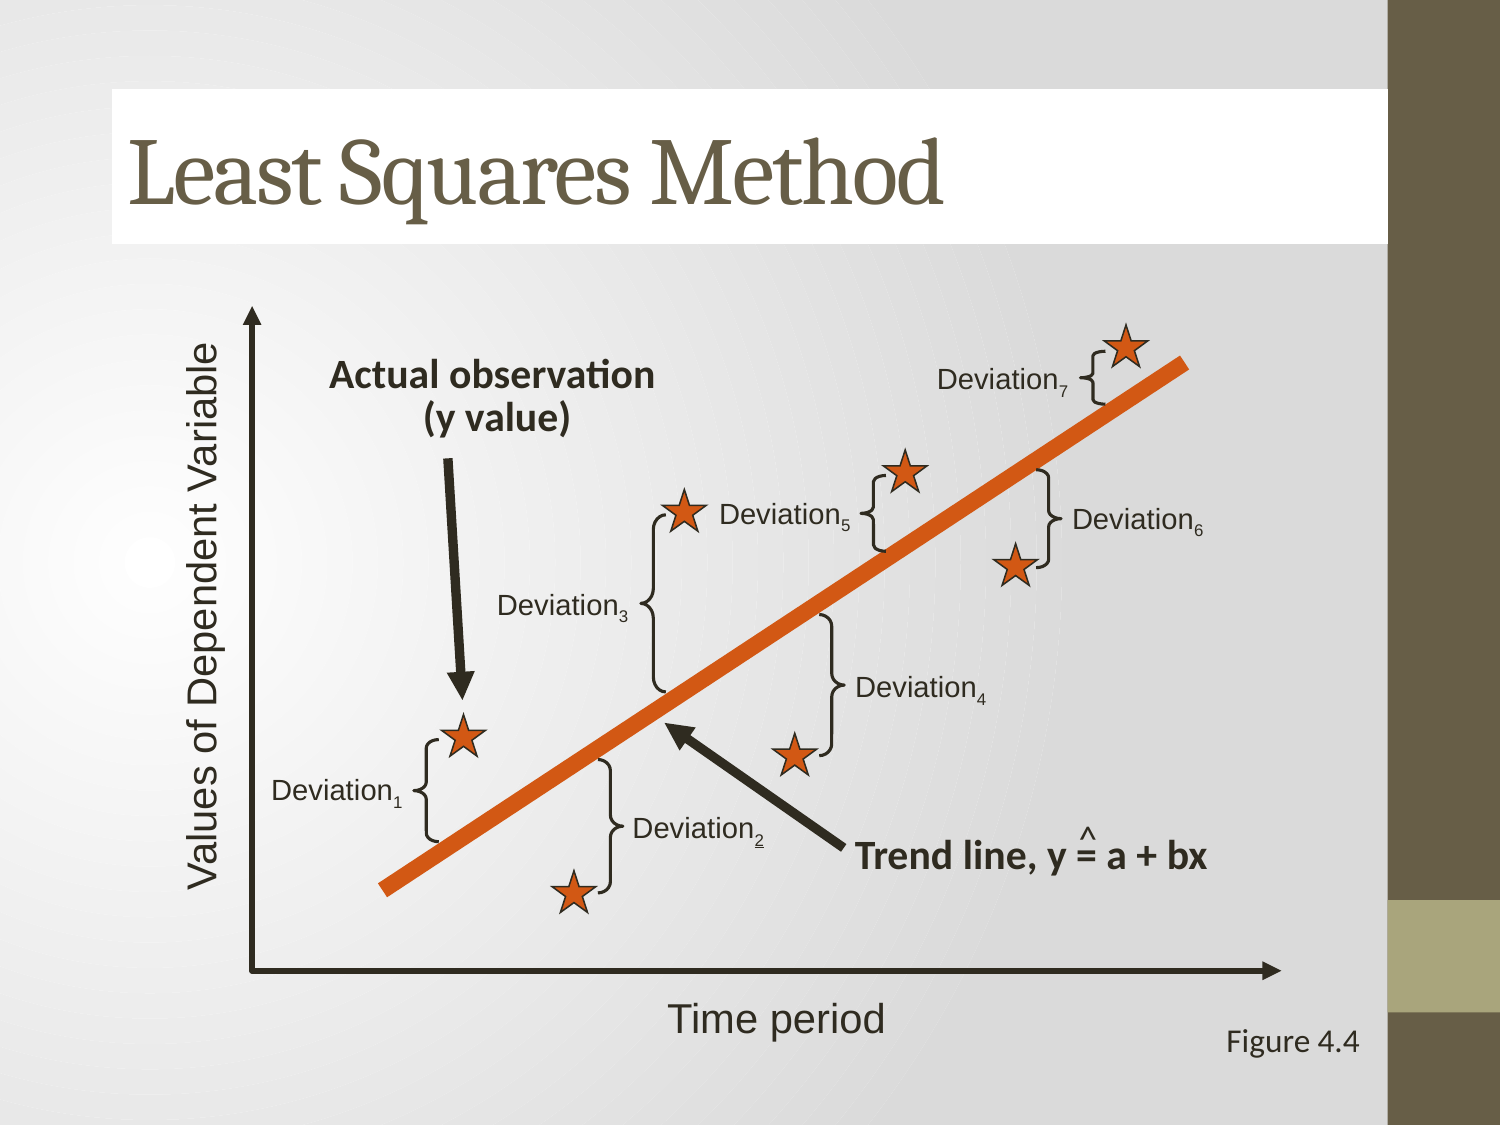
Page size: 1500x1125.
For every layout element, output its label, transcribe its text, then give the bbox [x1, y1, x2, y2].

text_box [664, 722, 1227, 887]
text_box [166, 305, 1282, 1050]
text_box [315, 347, 679, 701]
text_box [249, 350, 1226, 894]
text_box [441, 901, 1149, 913]
title Least Squares Method [112, 89, 1388, 244]
text_box Figure 4.4 [1211, 1011, 1375, 1067]
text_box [441, 324, 1149, 343]
